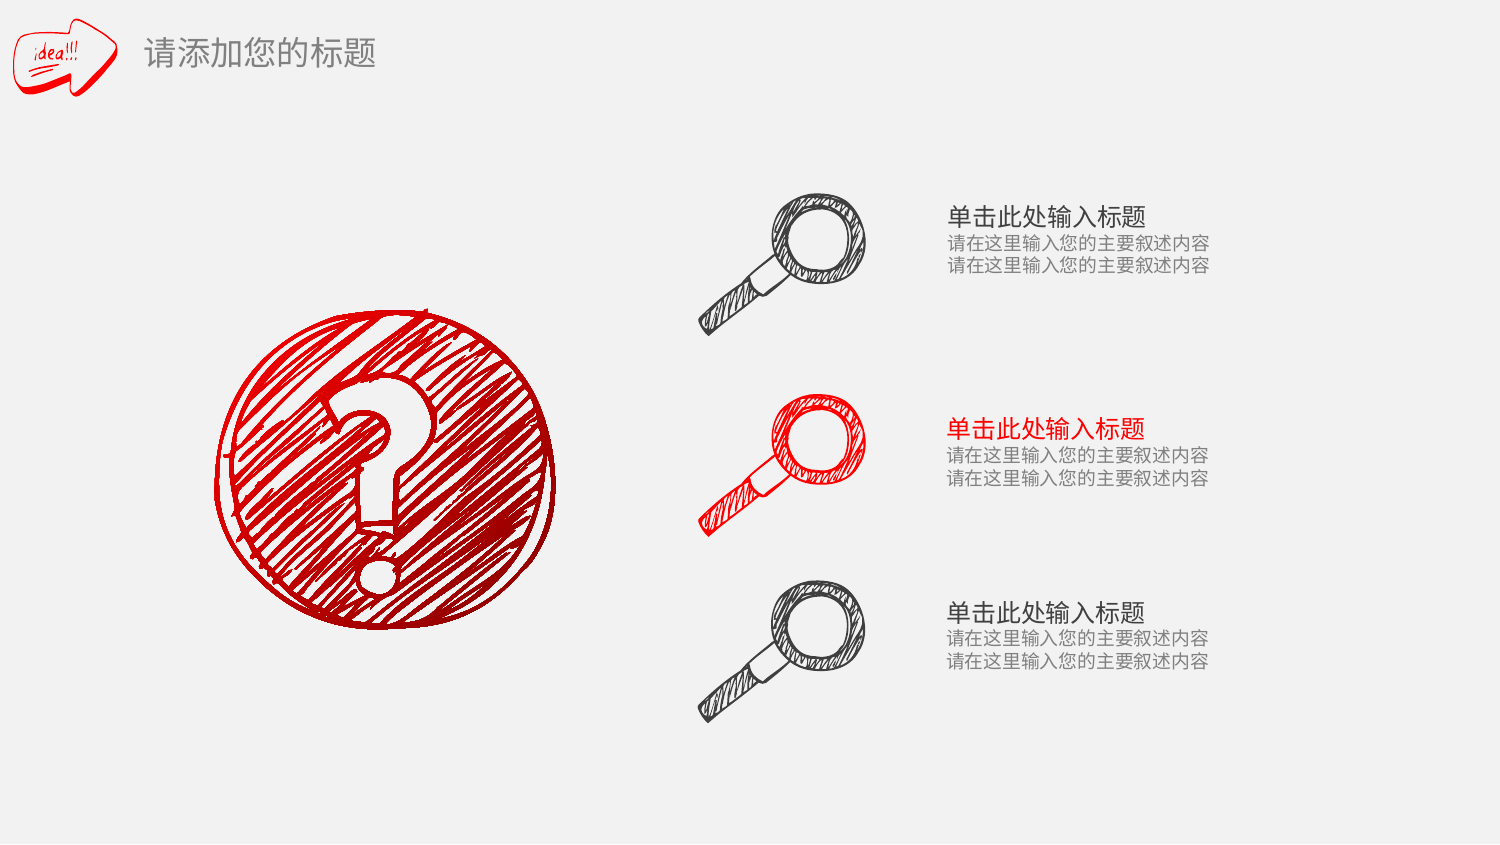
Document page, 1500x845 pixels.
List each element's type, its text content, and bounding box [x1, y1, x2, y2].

text_box 单击此处输入标题 请在这里输入您的主要叙述内容 请在这里输入您的主要叙述内容 [934, 408, 1220, 540]
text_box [697, 579, 874, 724]
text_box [697, 192, 875, 337]
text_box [697, 392, 875, 538]
text_box 单击此处输入标题 请在这里输入您的主要叙述内容 请在这里输入您的主要叙述内容 [934, 591, 1220, 723]
text_box 单击此处输入标题 请在这里输入您的主要叙述内容 请在这里输入您的主要叙述内容 [935, 195, 1222, 327]
text_box [214, 308, 556, 630]
